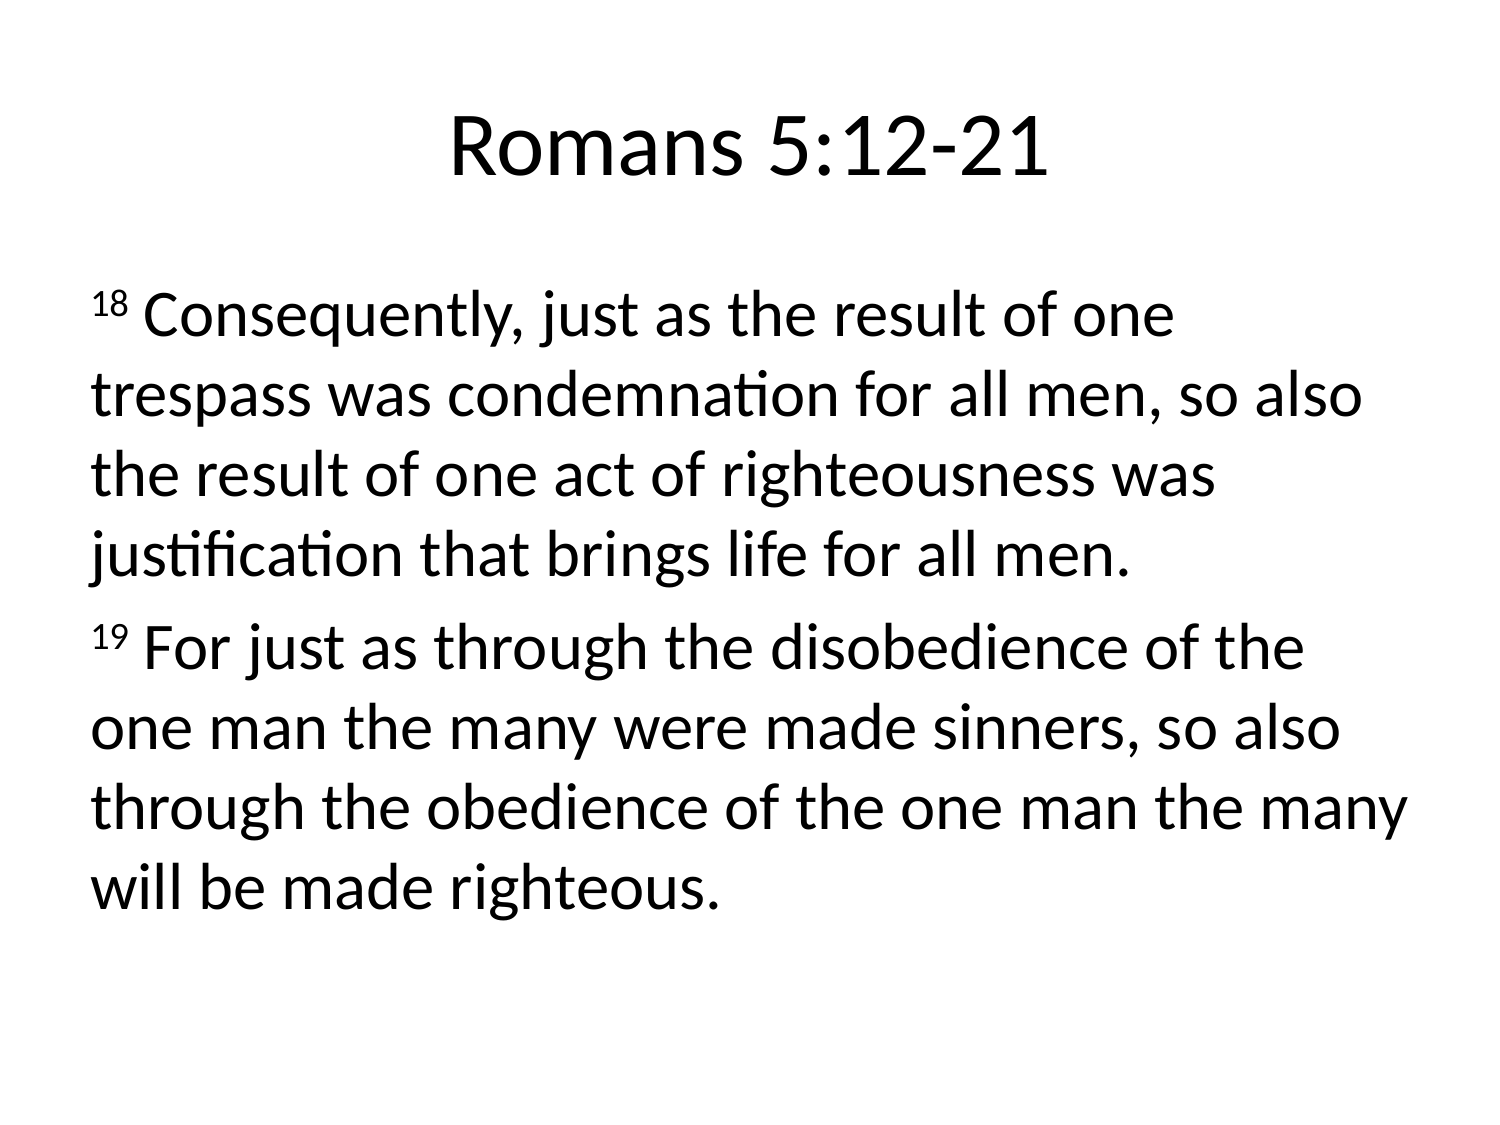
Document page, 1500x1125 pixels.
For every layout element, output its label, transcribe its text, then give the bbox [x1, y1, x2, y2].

list 18 Consequently, just as the result of one trespass was condemnation for all men, so also the result of one act of righteousness was justification that brings life for all men. 19 For just as through the disobedience of the one man the many were made sinners, so also through the obedience of the one man the many will be made righteous. [75, 262, 1425, 1005]
title Romans 5:12-21 [75, 45, 1425, 233]
